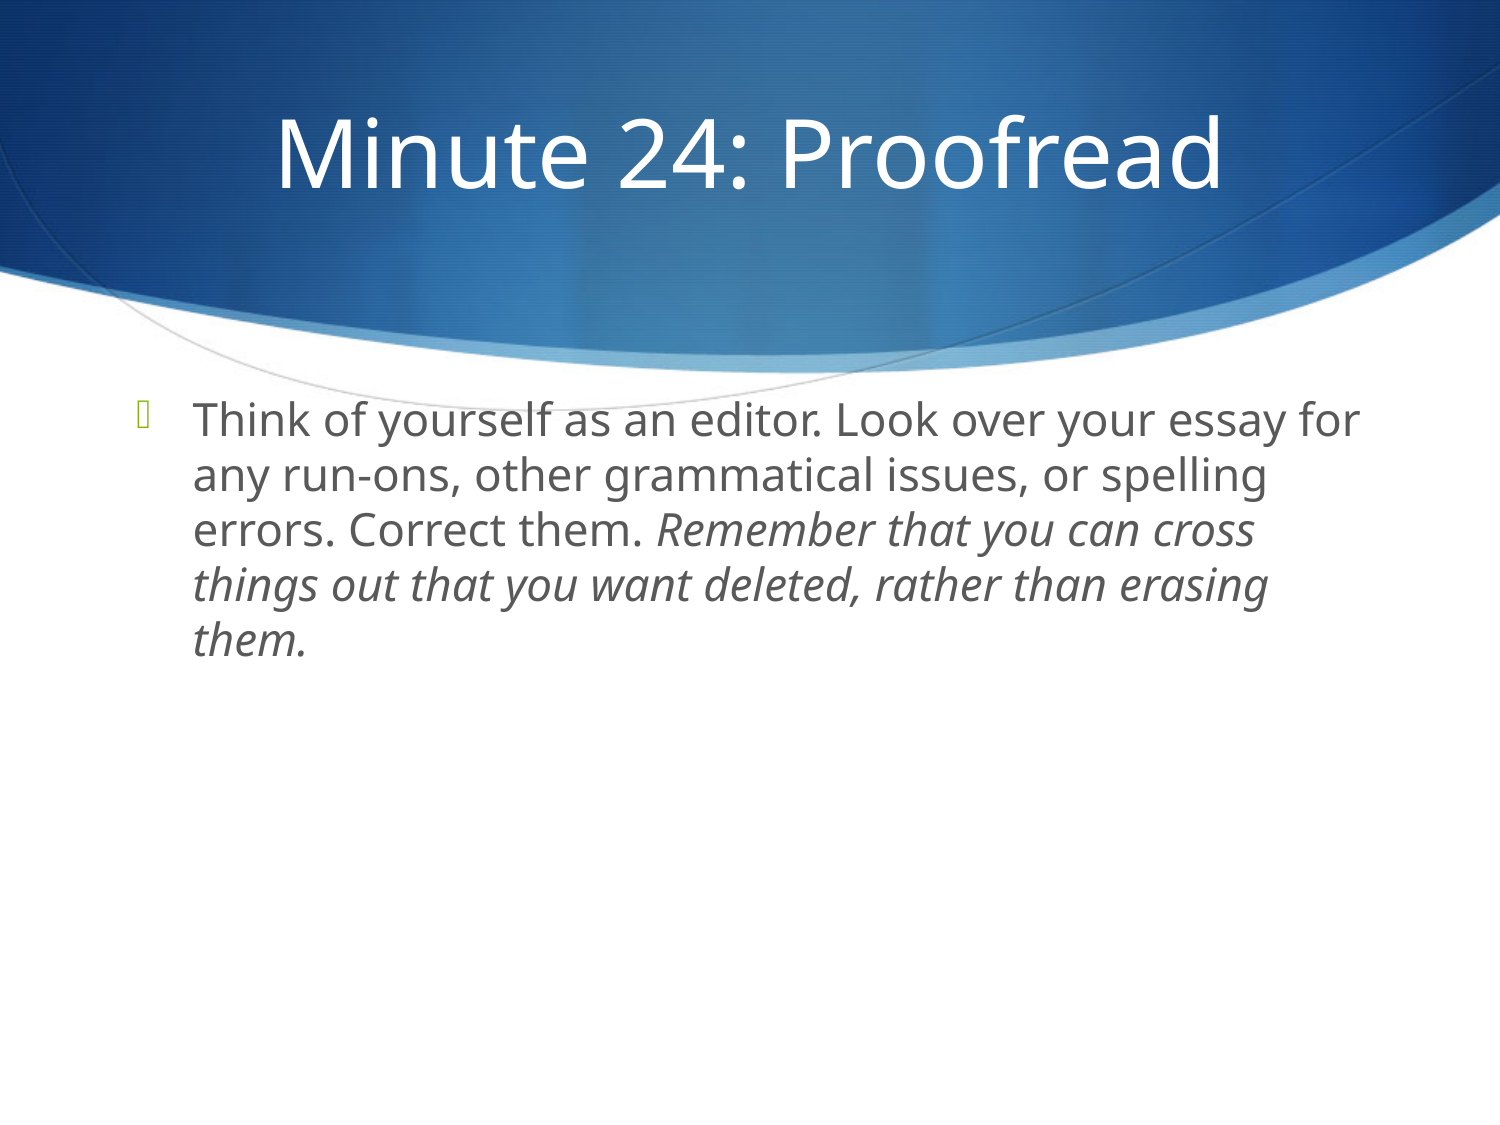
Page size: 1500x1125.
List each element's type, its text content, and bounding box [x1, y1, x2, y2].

picture [0, 0, 1500, 1125]
list Think of yourself as an editor. Look over your essay for any run-ons, other grammatical issues, or spelling errors. Correct them. Remember that you can cross things out that you want deleted, rather than erasing them. [121, 383, 1379, 991]
title Minute 24: Proofread [74, 56, 1426, 245]
